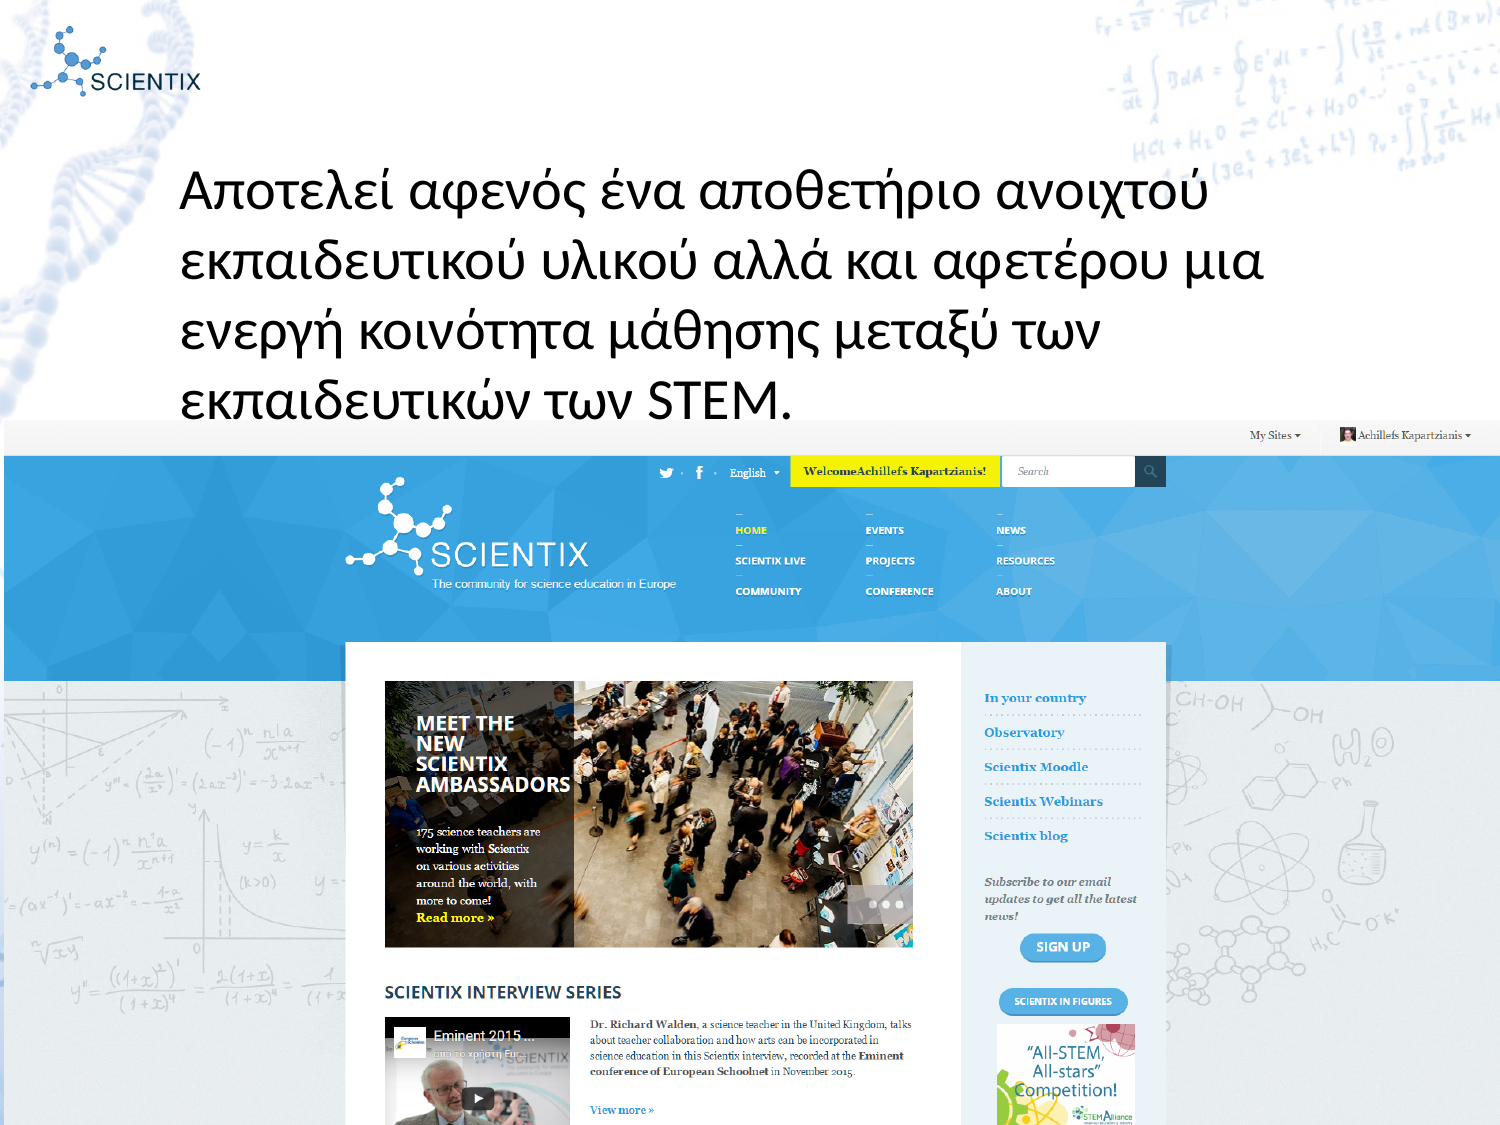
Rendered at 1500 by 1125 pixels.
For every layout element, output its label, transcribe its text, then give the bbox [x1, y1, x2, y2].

text_box Αποτελεί αφενός ένα αποθετήριο ανοιχτού εκπαιδευτικού υλικού αλλά και αφετέρου μια ενεργή κοινότητα μάθησης μεταξύ των εκπαιδευτικών των STEM. [165, 143, 1445, 419]
picture [0, 0, 1500, 1125]
